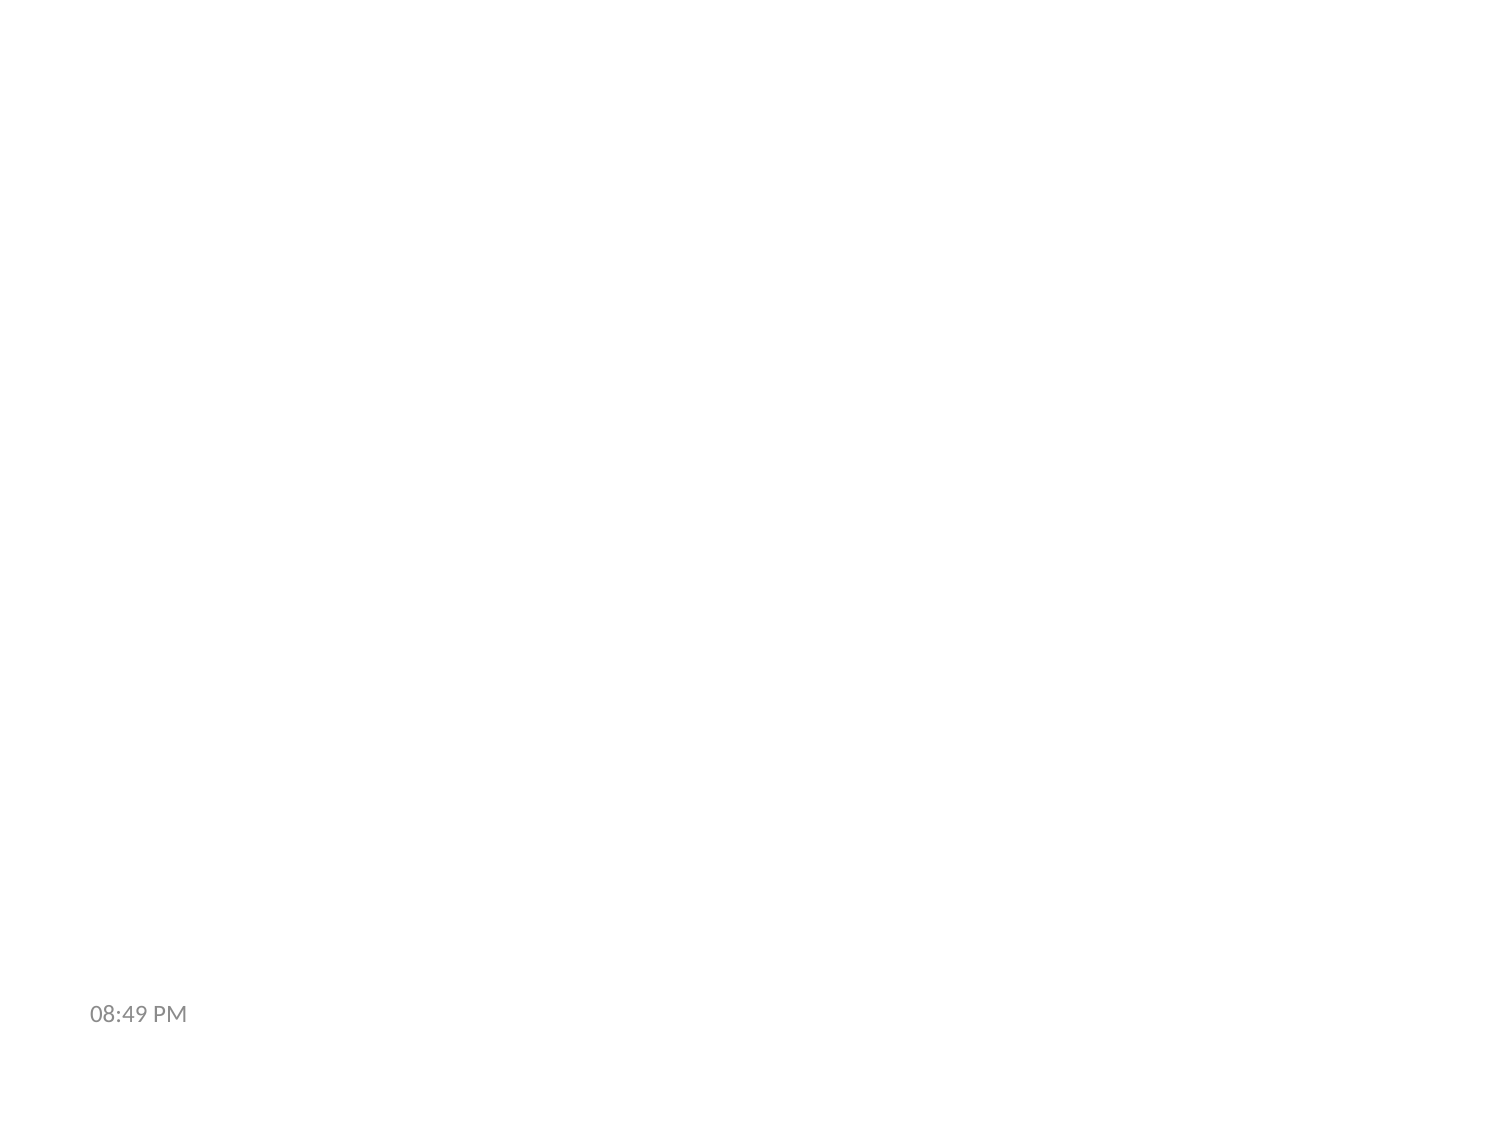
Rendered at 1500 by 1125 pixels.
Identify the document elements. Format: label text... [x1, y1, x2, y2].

text_box 3:35 PM [75, 982, 425, 1043]
